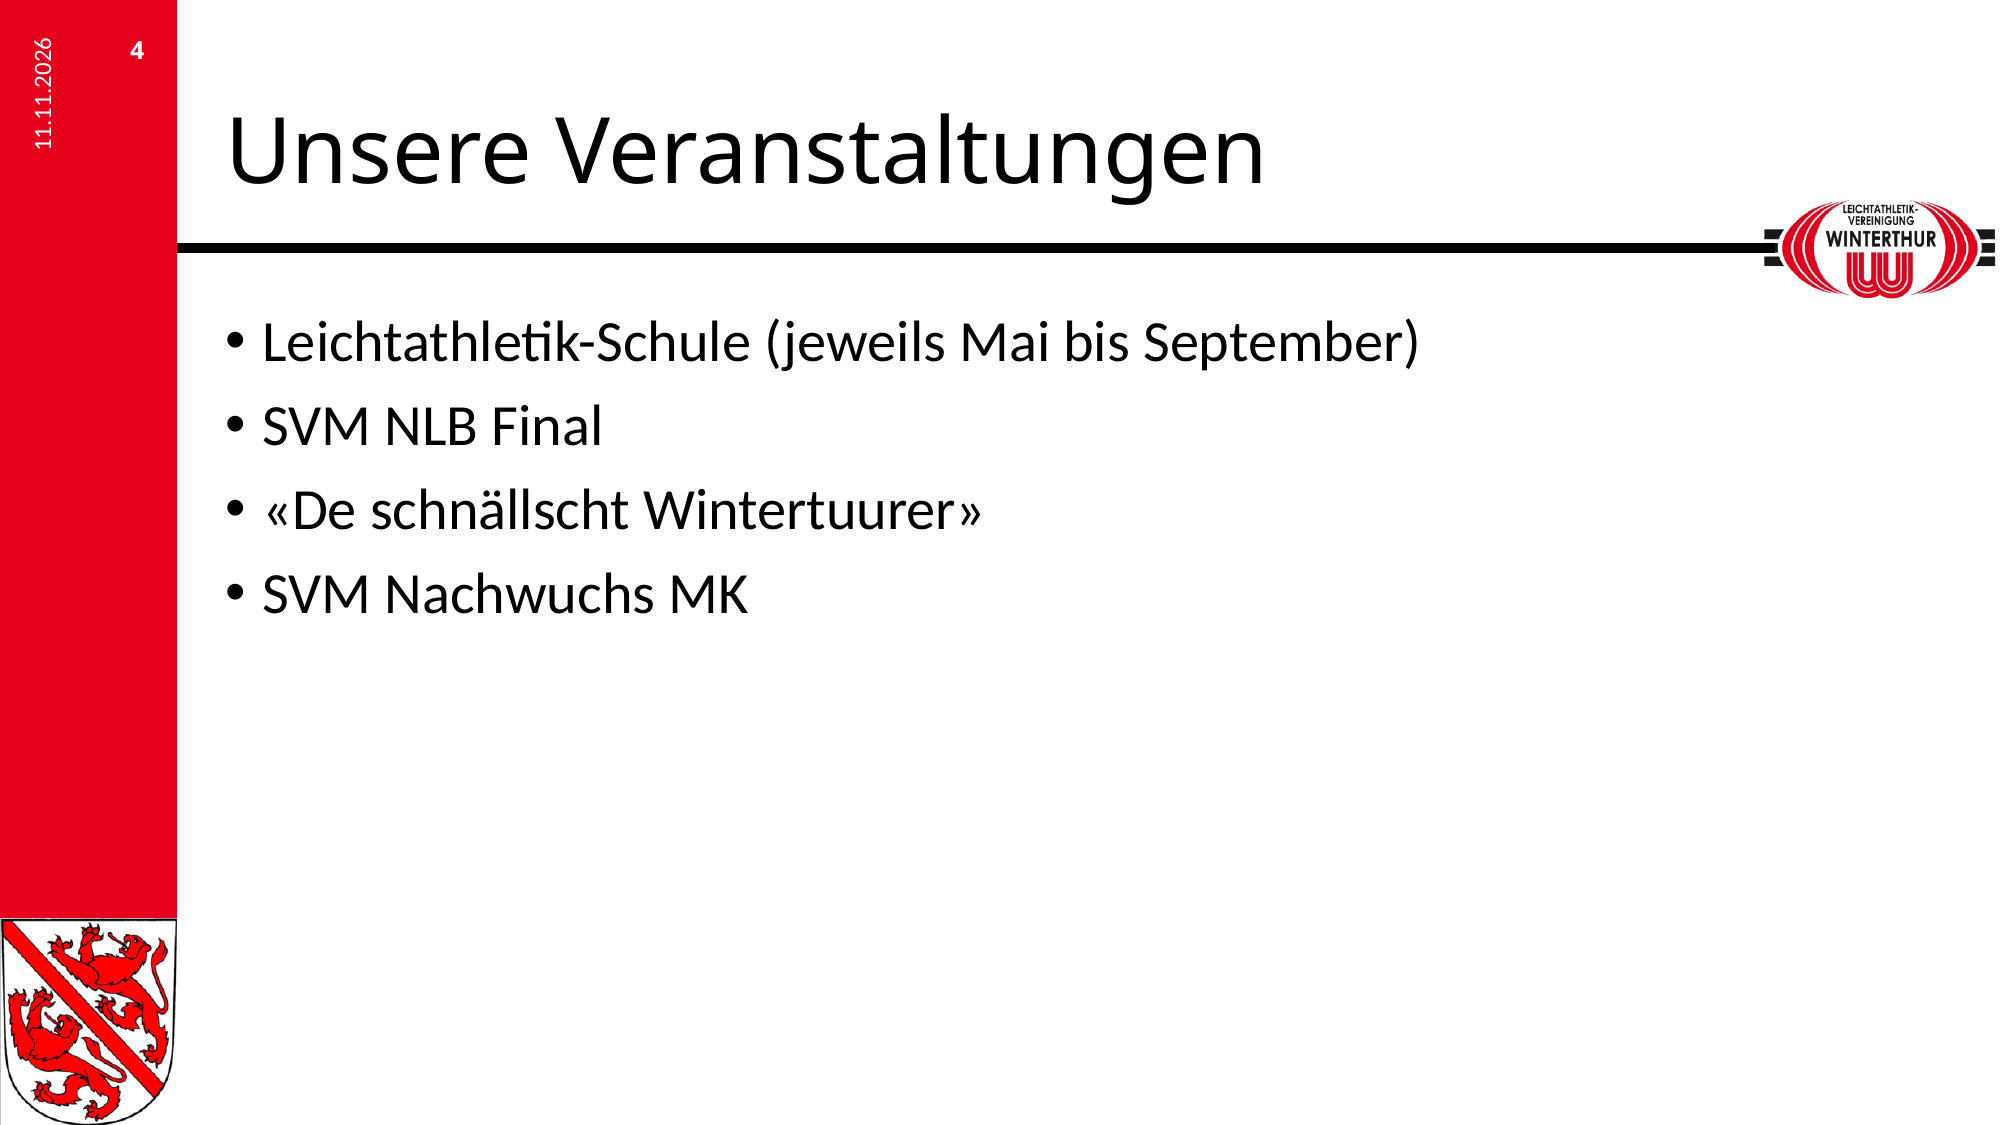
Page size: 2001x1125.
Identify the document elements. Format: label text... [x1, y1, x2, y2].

slide_number 4 [104, 20, 160, 83]
picture [0, 918, 177, 1125]
list Leichtathletik-Schule (jeweils Mai bis September) SVM NLB Final «De schnällscht Wintertuurer» SVM Nachwuchs MK [210, 304, 1863, 1014]
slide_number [11, 22, 71, 473]
picture [1758, 193, 2001, 305]
title Unsere Veranstaltungen [210, 59, 1863, 248]
